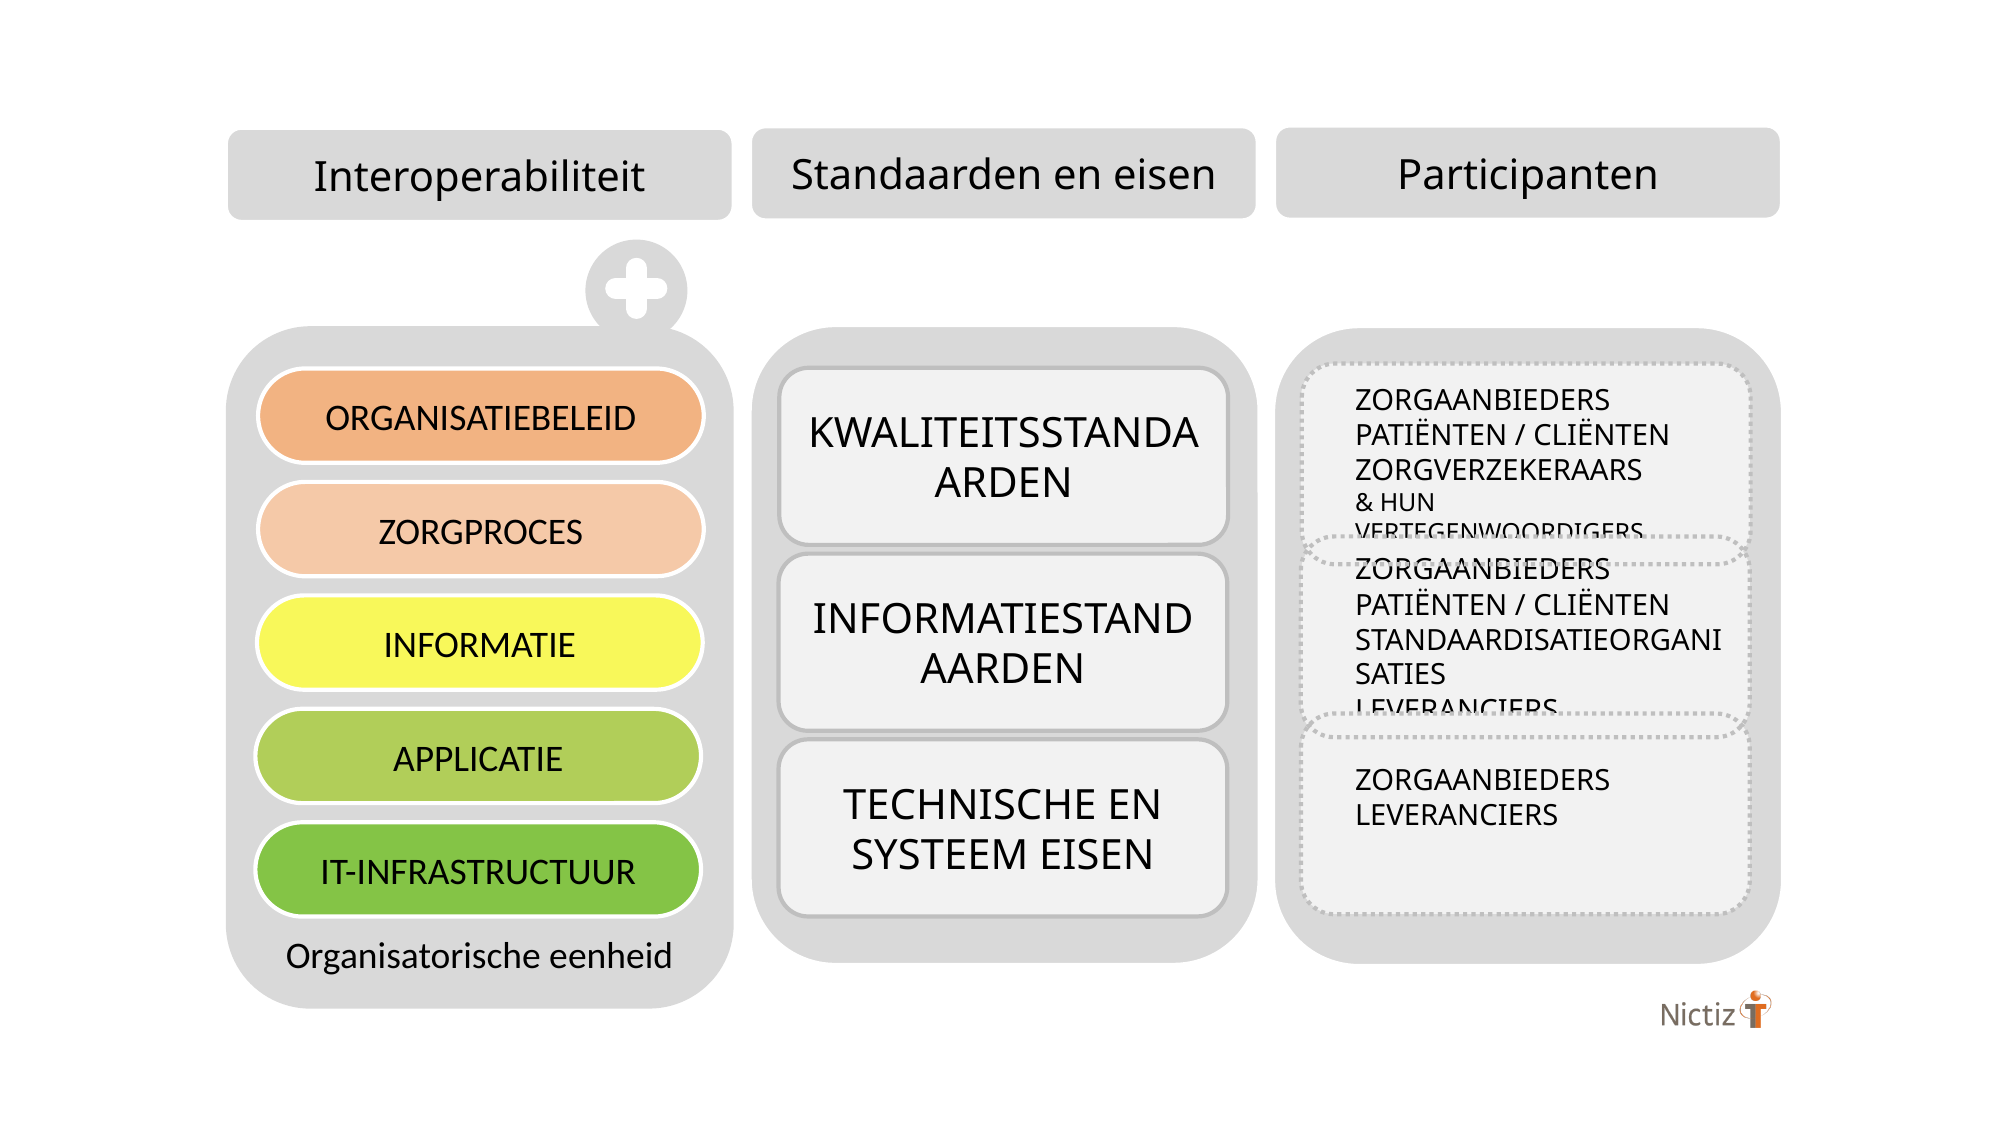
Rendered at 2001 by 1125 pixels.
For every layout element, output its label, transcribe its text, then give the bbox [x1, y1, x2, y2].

text_box [749, 325, 1260, 965]
text_box IT-INFRASTRUCTUUR [254, 821, 703, 918]
text_box Participanten [1273, 124, 1783, 221]
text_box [615, 268, 657, 309]
text_box Informatiestandaarden [777, 552, 1229, 732]
text_box Interoperabiliteit [224, 126, 735, 224]
text_box Standaarden en eisen [748, 125, 1259, 222]
text_box Technische en systeem eisen [777, 738, 1229, 918]
text_box [1300, 362, 1752, 551]
picture [1658, 986, 1775, 1032]
text_box ORGANISATIEBELEID [257, 367, 705, 464]
text_box [1299, 712, 1751, 916]
text_box [584, 238, 689, 343]
text_box ZORGPROCES [257, 480, 705, 578]
text_box Kwaliteitsstandaarden [778, 366, 1230, 546]
text_box [1273, 326, 1784, 966]
text_box [1299, 535, 1751, 725]
text_box APPLICATIE [254, 707, 703, 805]
text_box INFORMATIE [255, 594, 704, 691]
text_box Organisatorische eenheid [224, 325, 735, 1010]
